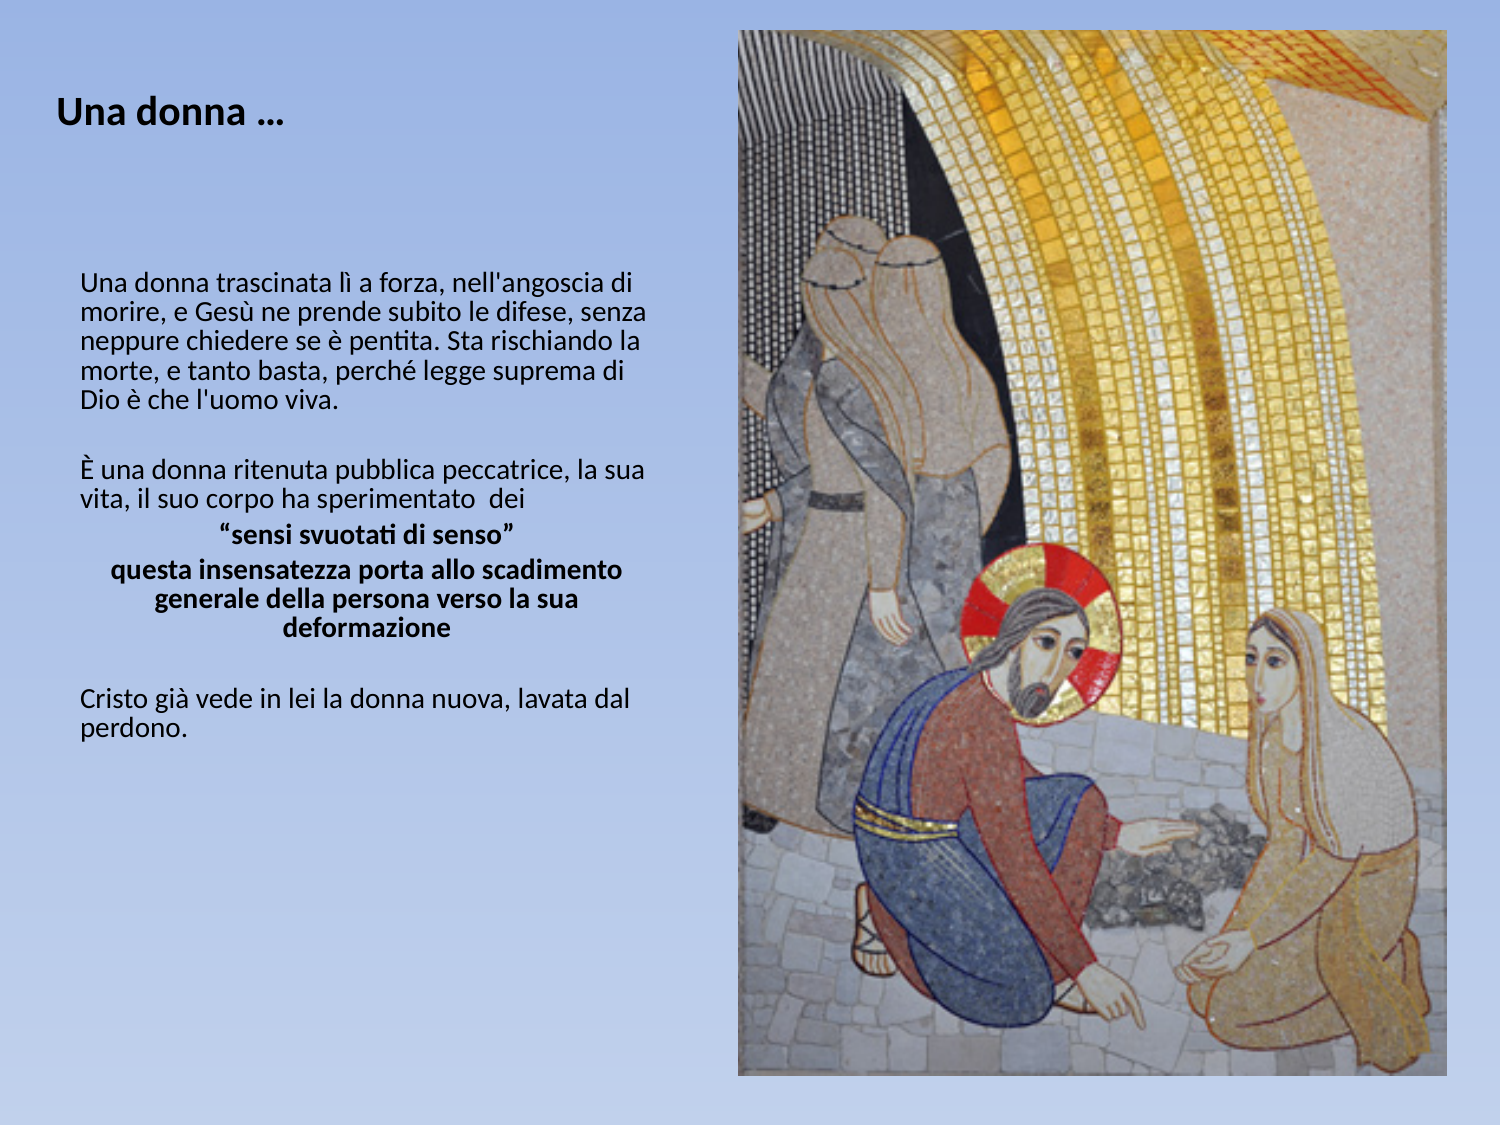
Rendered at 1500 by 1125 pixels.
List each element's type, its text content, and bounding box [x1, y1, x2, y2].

picture [737, 30, 1448, 1076]
list Una donna trascinata lì a forza, nell'angoscia di morire, e Gesù ne prende subito le difese, senza neppure chiedere se è pentita. Sta rischiando la morte, e tanto basta, perché legge suprema di Dio è che l'uomo viva. È una donna ritenuta pubblica peccatrice, la sua vita, il suo corpo ha sperimentato dei “sensi svuotati di senso” questa insensatezza porta allo scadimento generale della persona verso la sua deformazione Cristo già vede in lei la donna nuova, lavata dal perdono. [64, 262, 669, 1125]
title Una donna … [41, 42, 535, 141]
